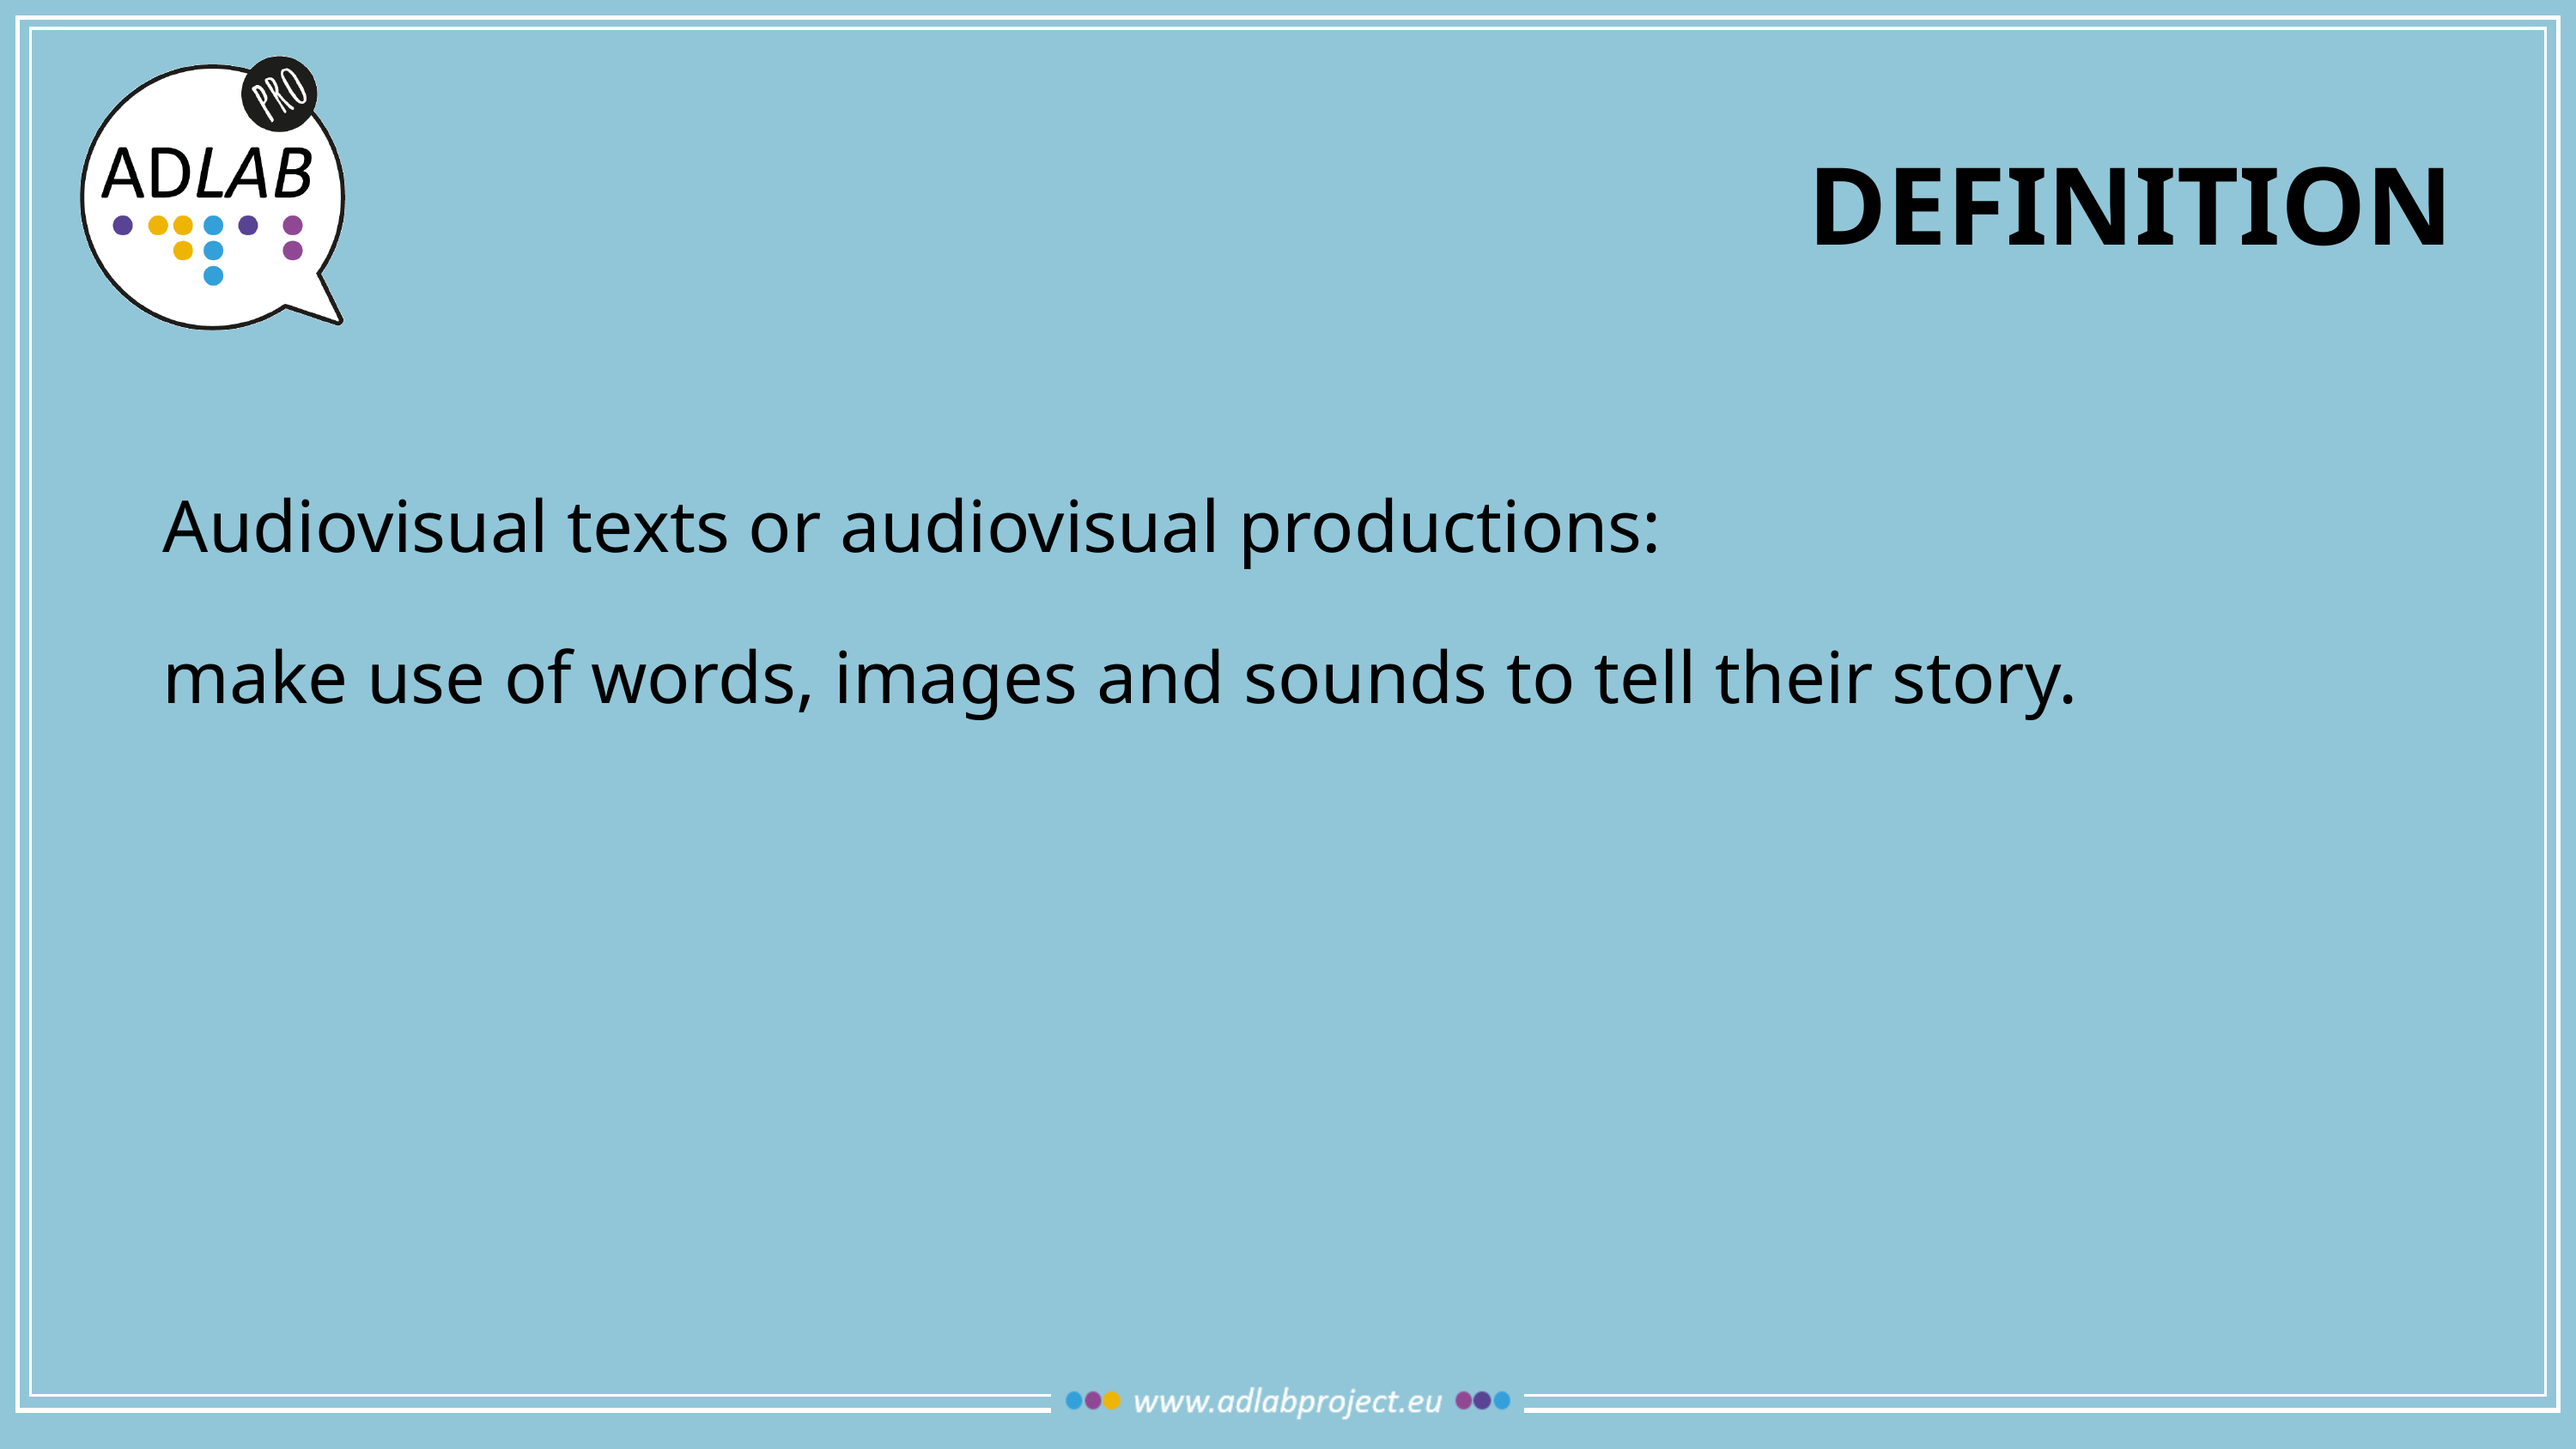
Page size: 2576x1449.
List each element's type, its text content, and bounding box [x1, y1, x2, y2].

title DEFINITION [384, 70, 2467, 351]
picture [1051, 1378, 1524, 1429]
picture [72, 49, 353, 330]
list Audiovisual texts or audiovisual productions: make use of words, images and sounds to tell their story. [150, 431, 2467, 1087]
